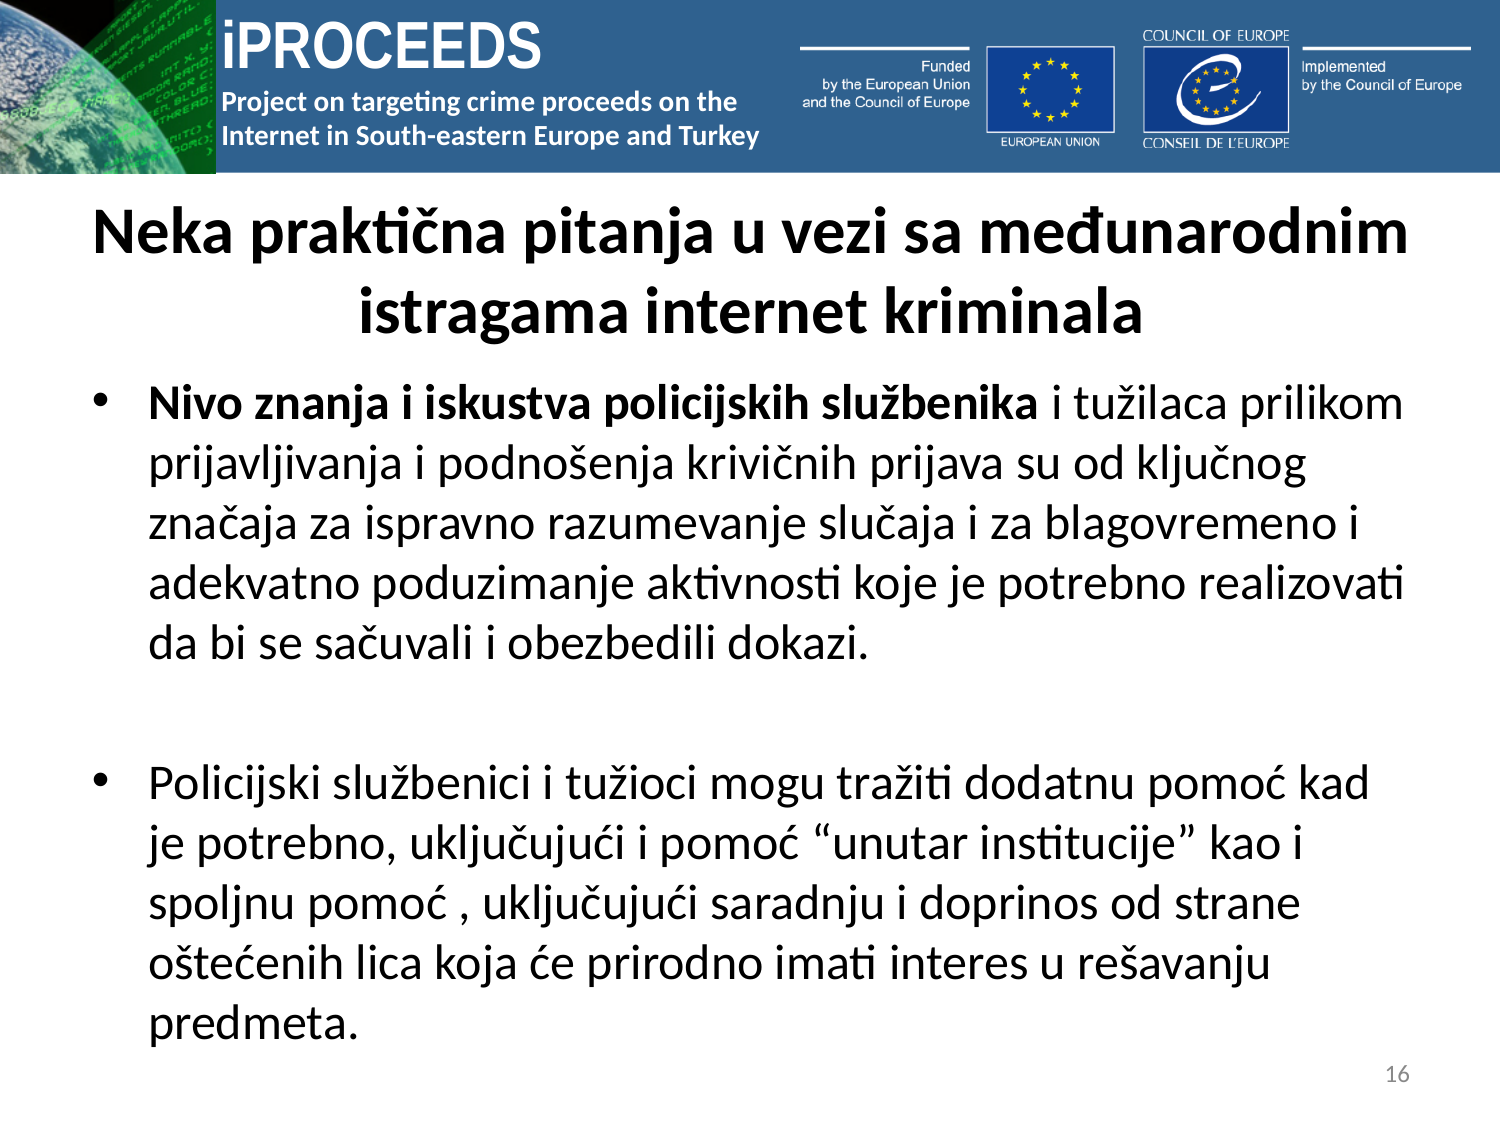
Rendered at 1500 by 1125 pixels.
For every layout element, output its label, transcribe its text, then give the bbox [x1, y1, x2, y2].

picture [0, 0, 216, 174]
slide_number 16 [1074, 1042, 1425, 1103]
title Neka praktična pitanja u vezi sa međunarodnim istragama internet kriminala [76, 172, 1428, 361]
picture [800, 30, 1471, 148]
list Nivo znanja i iskustva policijskih službenika i tužilaca prilikom prijavljivanja i podnošenja krivičnih prijava su od ključnog značaja za ispravno razumevanje slučaja i za blagovremeno i adekvatno poduzimanje aktivnosti koje je potrebno realizovati da bi se sačuvali i obezbedili dokazi. Policijski službenici i tužioci mogu tražiti dodatnu pomoć kad je potrebno, uključujući i pomoć “unutar institucije” kao i spoljnu pomoć , uključujući saradnju i doprinos od strane oštećenih lica koja će prirodno imati interes u rešavanju predmeta. [76, 361, 1428, 1076]
